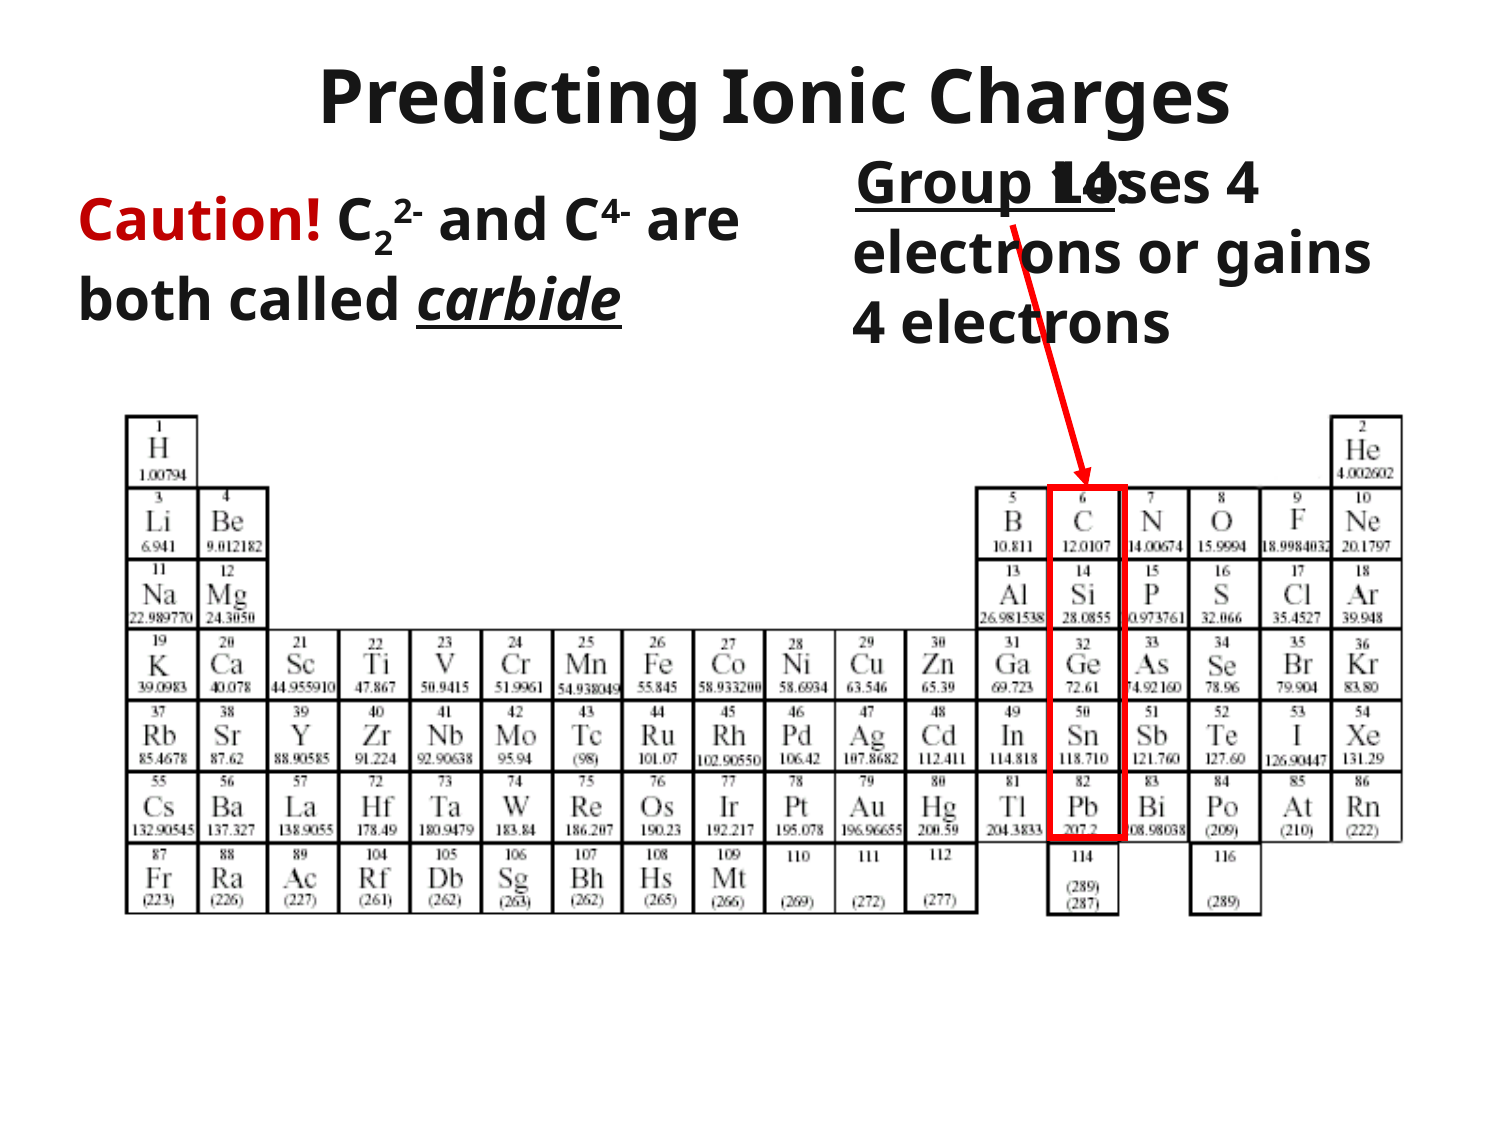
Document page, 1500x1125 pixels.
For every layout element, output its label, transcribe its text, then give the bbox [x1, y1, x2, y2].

text_box Loses 4 electrons or gains 4 electrons [837, 137, 1438, 363]
text_box Caution! C22- and C4- are both called carbide [62, 174, 763, 340]
title Predicting Ionic Charges [137, 37, 1413, 151]
picture [99, 387, 1436, 943]
